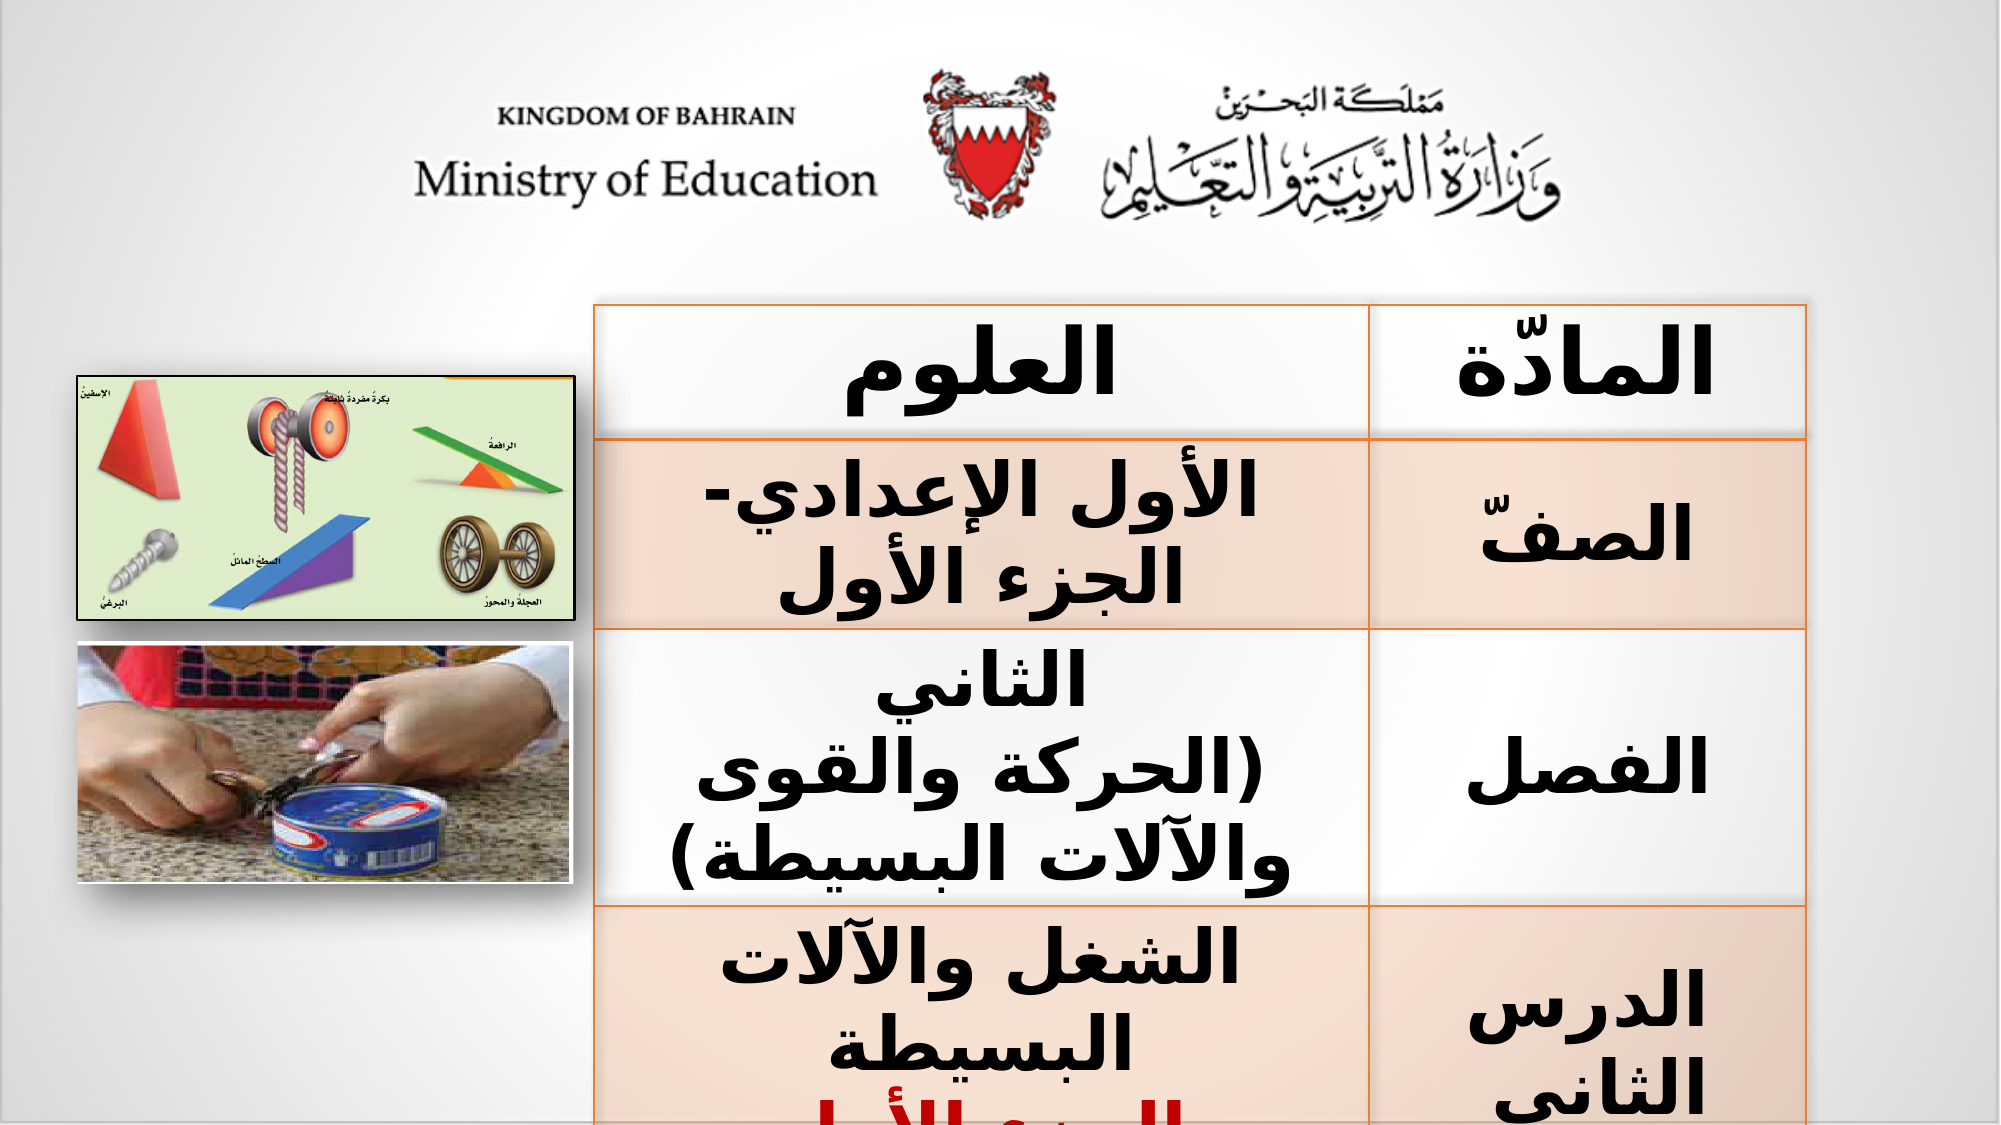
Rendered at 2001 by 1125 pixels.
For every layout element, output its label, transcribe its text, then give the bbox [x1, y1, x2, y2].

table_header المادّة [1370, 306, 1805, 438]
table_cell الثاني (الحركة والقوى والآلات البسيطة) [614, 630, 1368, 905]
picture [0, 0, 2001, 1125]
table_cell الدرس الثاني [1370, 907, 1805, 1125]
table_cell الأول الإعدادي- الجزء الأول [623, 441, 1368, 628]
picture [77, 377, 574, 619]
table_cell الصفّ [1370, 441, 1805, 628]
table_cell الفصل [1370, 630, 1805, 905]
table_header العلوم [595, 306, 1368, 438]
table_cell الشغل والآلات البسيطة الجزء الأول [595, 907, 1368, 1125]
